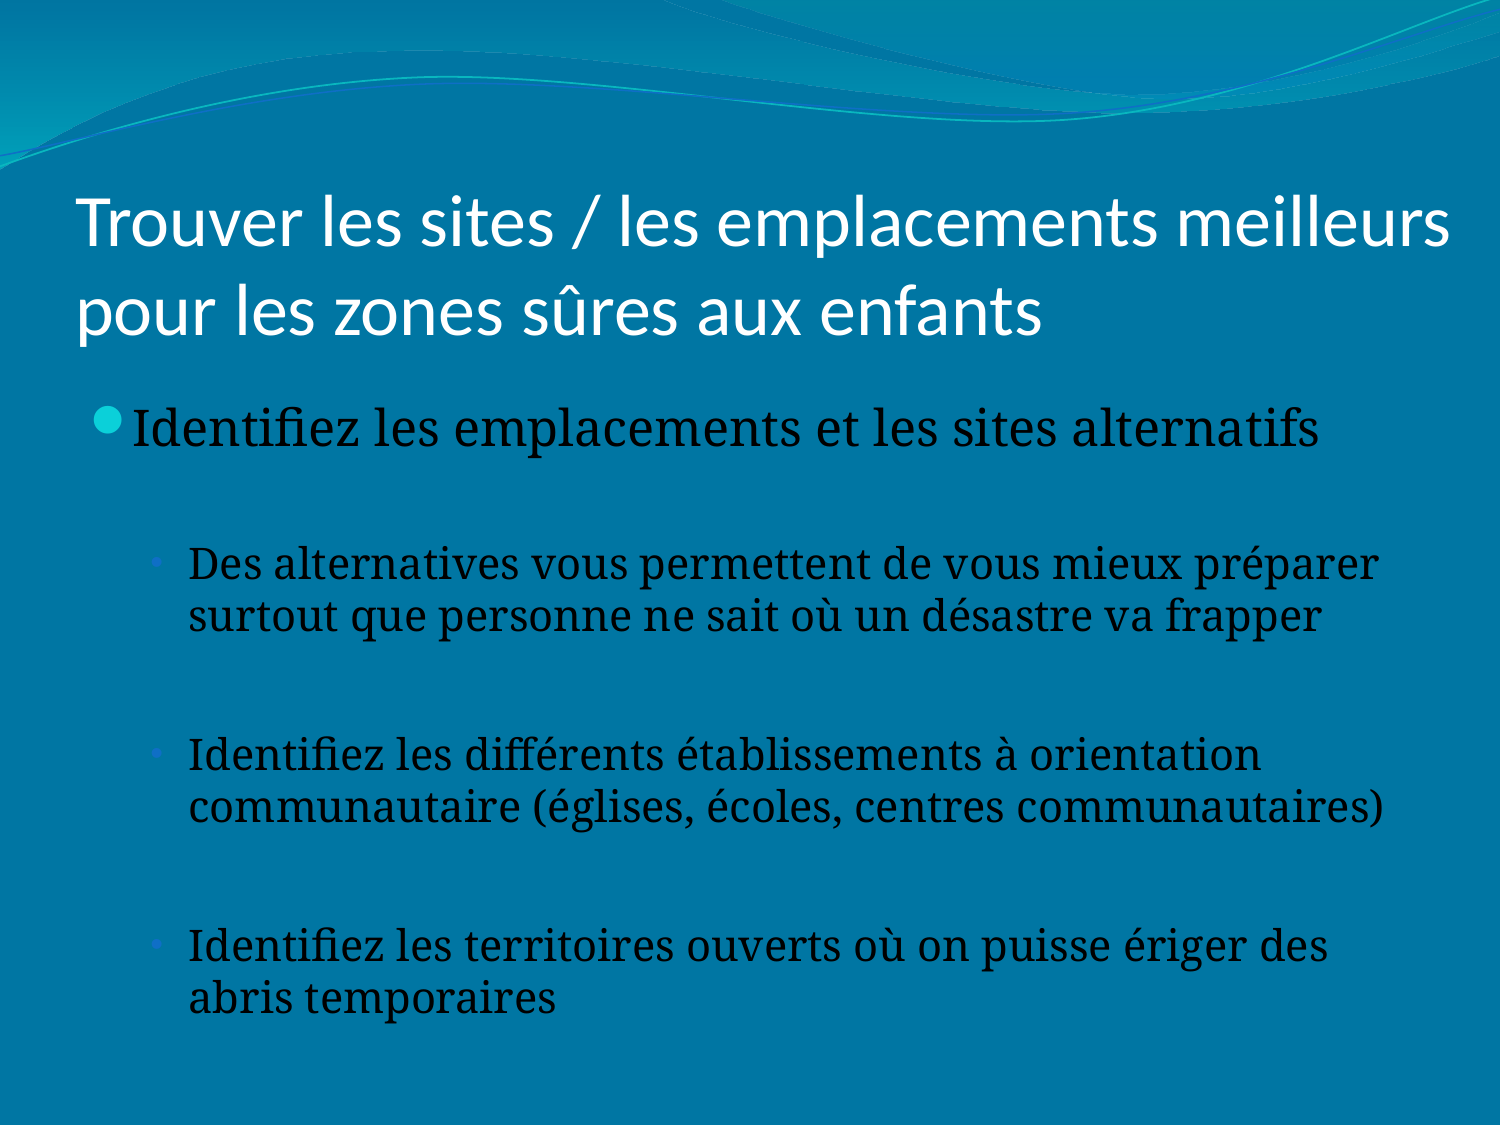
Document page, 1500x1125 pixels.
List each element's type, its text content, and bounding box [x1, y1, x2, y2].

title Trouver les sites / les emplacements meilleurs pour les zones sûres aux enfants [75, 162, 1475, 350]
list Identifiez les emplacements et les sites alternatifs Des alternatives vous permettent de vous mieux préparer surtout que personne ne sait où un désastre va frapper Identifiez les différents établissements à orientation communautaire (églises, écoles, centres communautaires) Identifiez les territoires ouverts où on puisse ériger des abris temporaires [75, 350, 1425, 1038]
